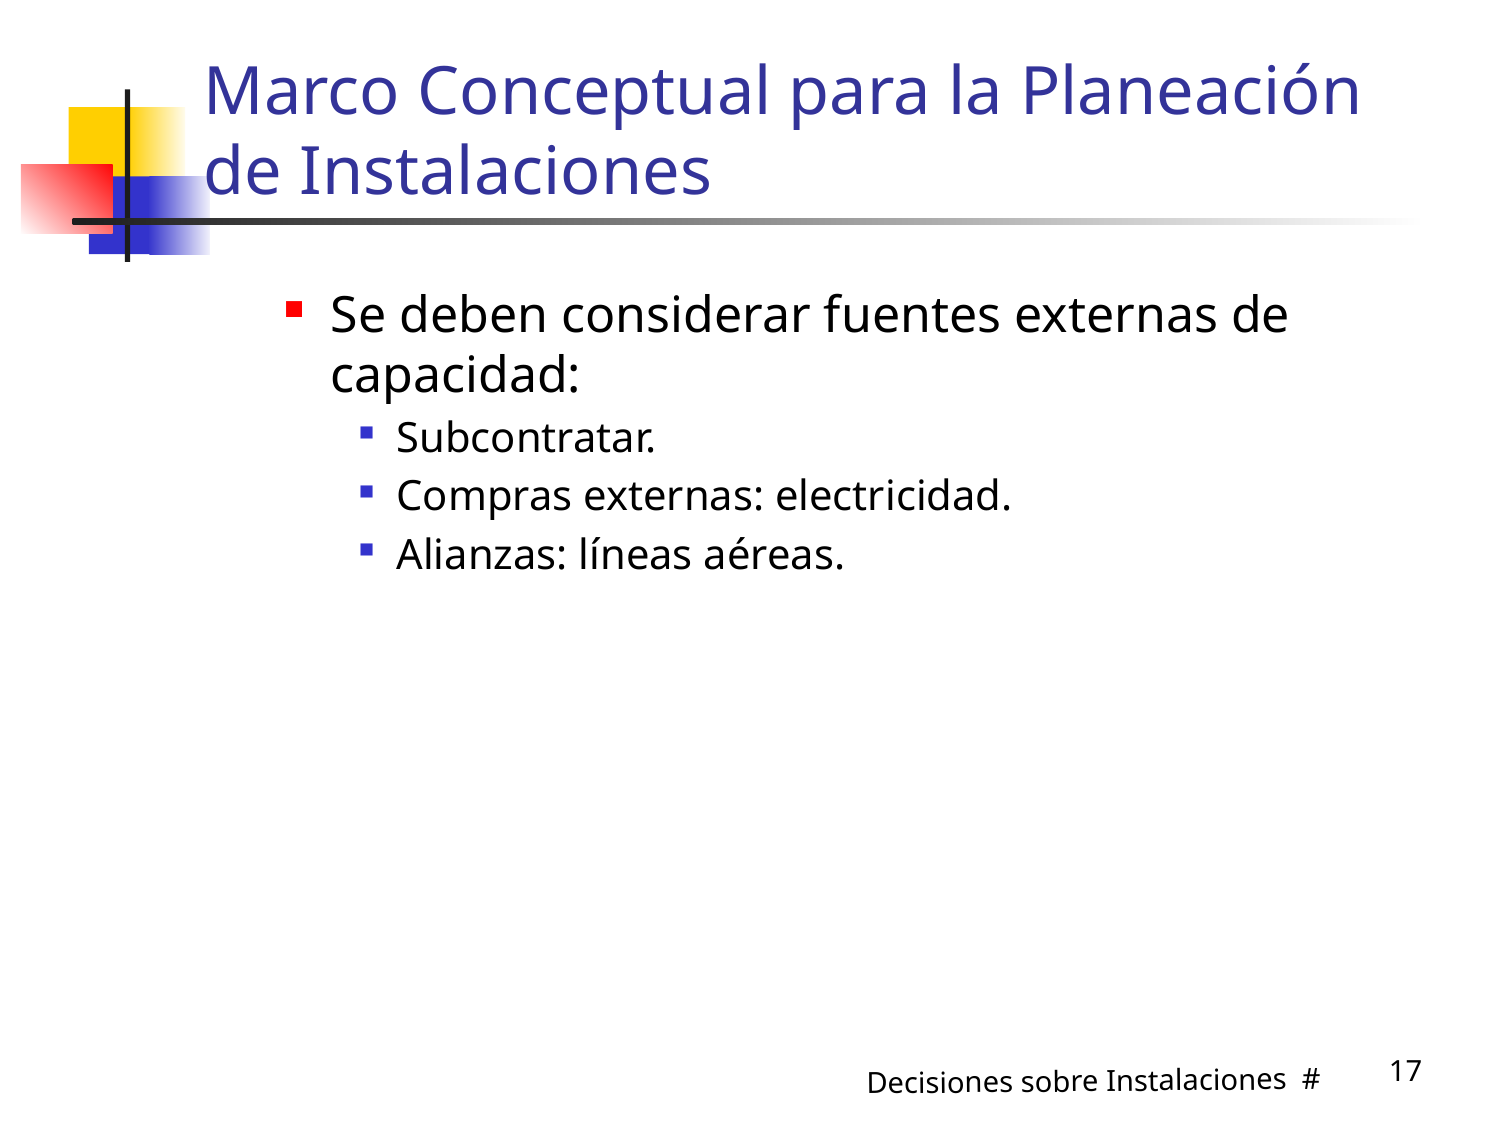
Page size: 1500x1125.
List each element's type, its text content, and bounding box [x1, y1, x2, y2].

slide_number 17 [1124, 1024, 1438, 1101]
list Se deben considerar fuentes externas de capacidad: Subcontratar. Compras externas: electricidad. Alianzas: líneas aéreas. [193, 274, 1470, 1007]
title Marco Conceptual para la Planeación de Instalaciones [188, 27, 1468, 216]
footer Decisiones sobre Instalaciones # [773, 1028, 1414, 1110]
